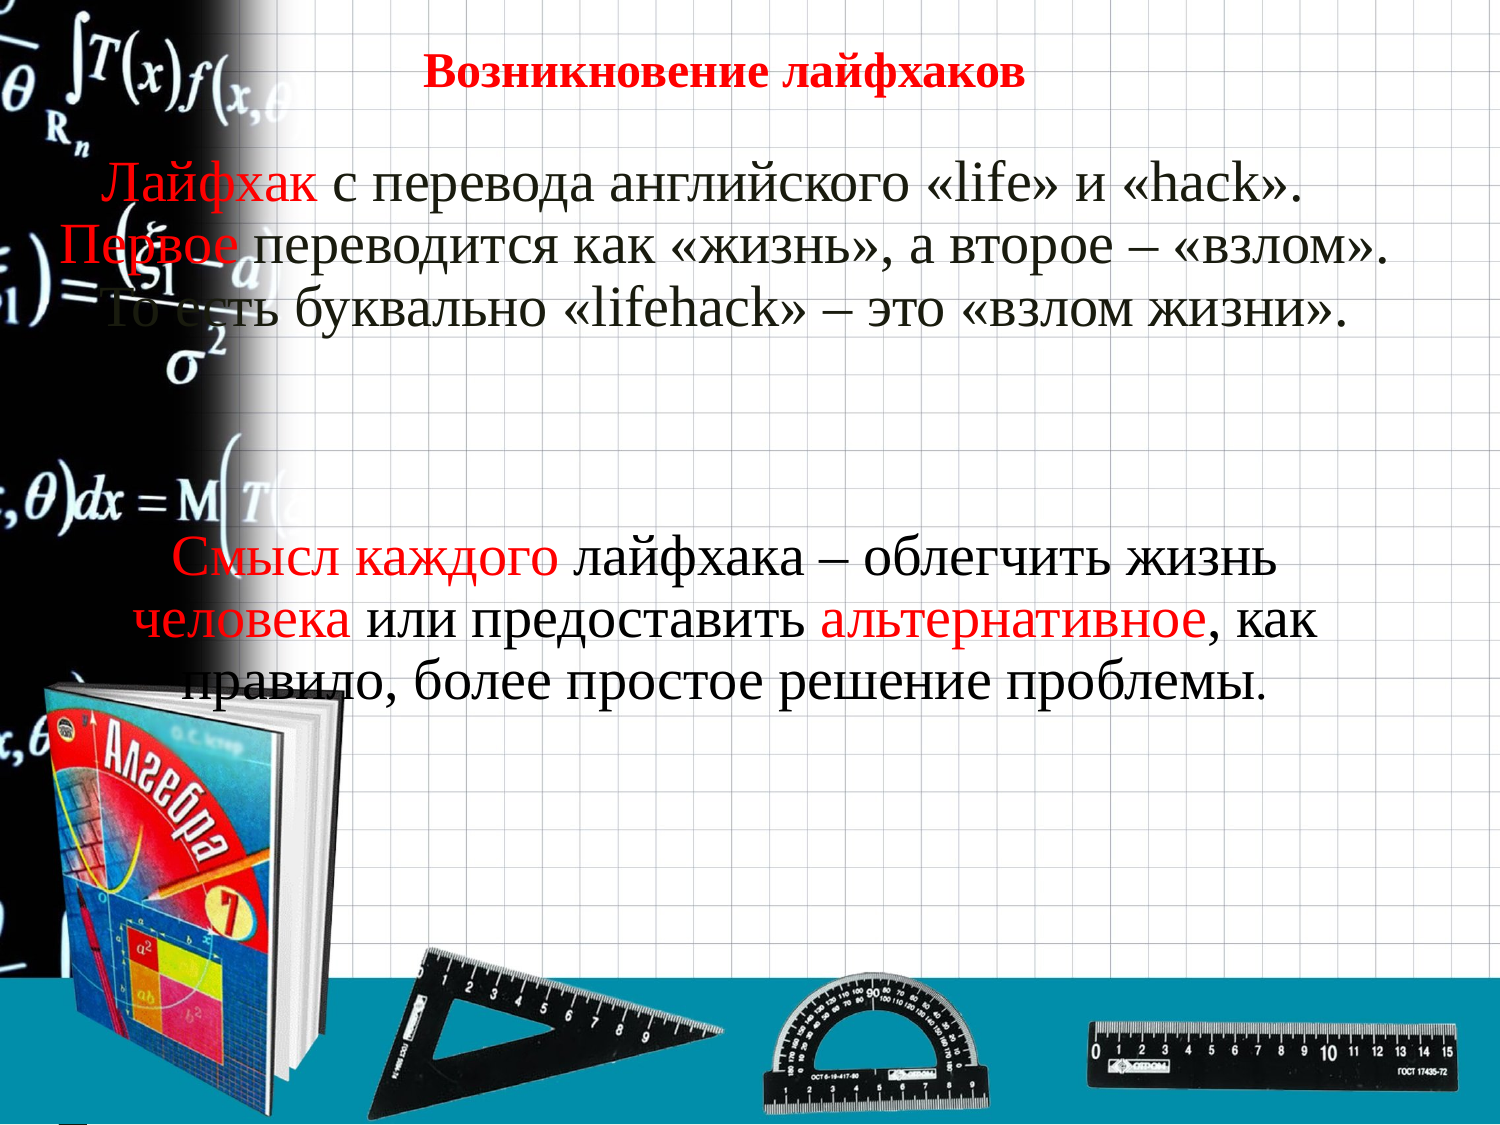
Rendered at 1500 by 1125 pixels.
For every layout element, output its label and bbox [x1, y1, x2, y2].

list [0, 0, 1500, 1124]
